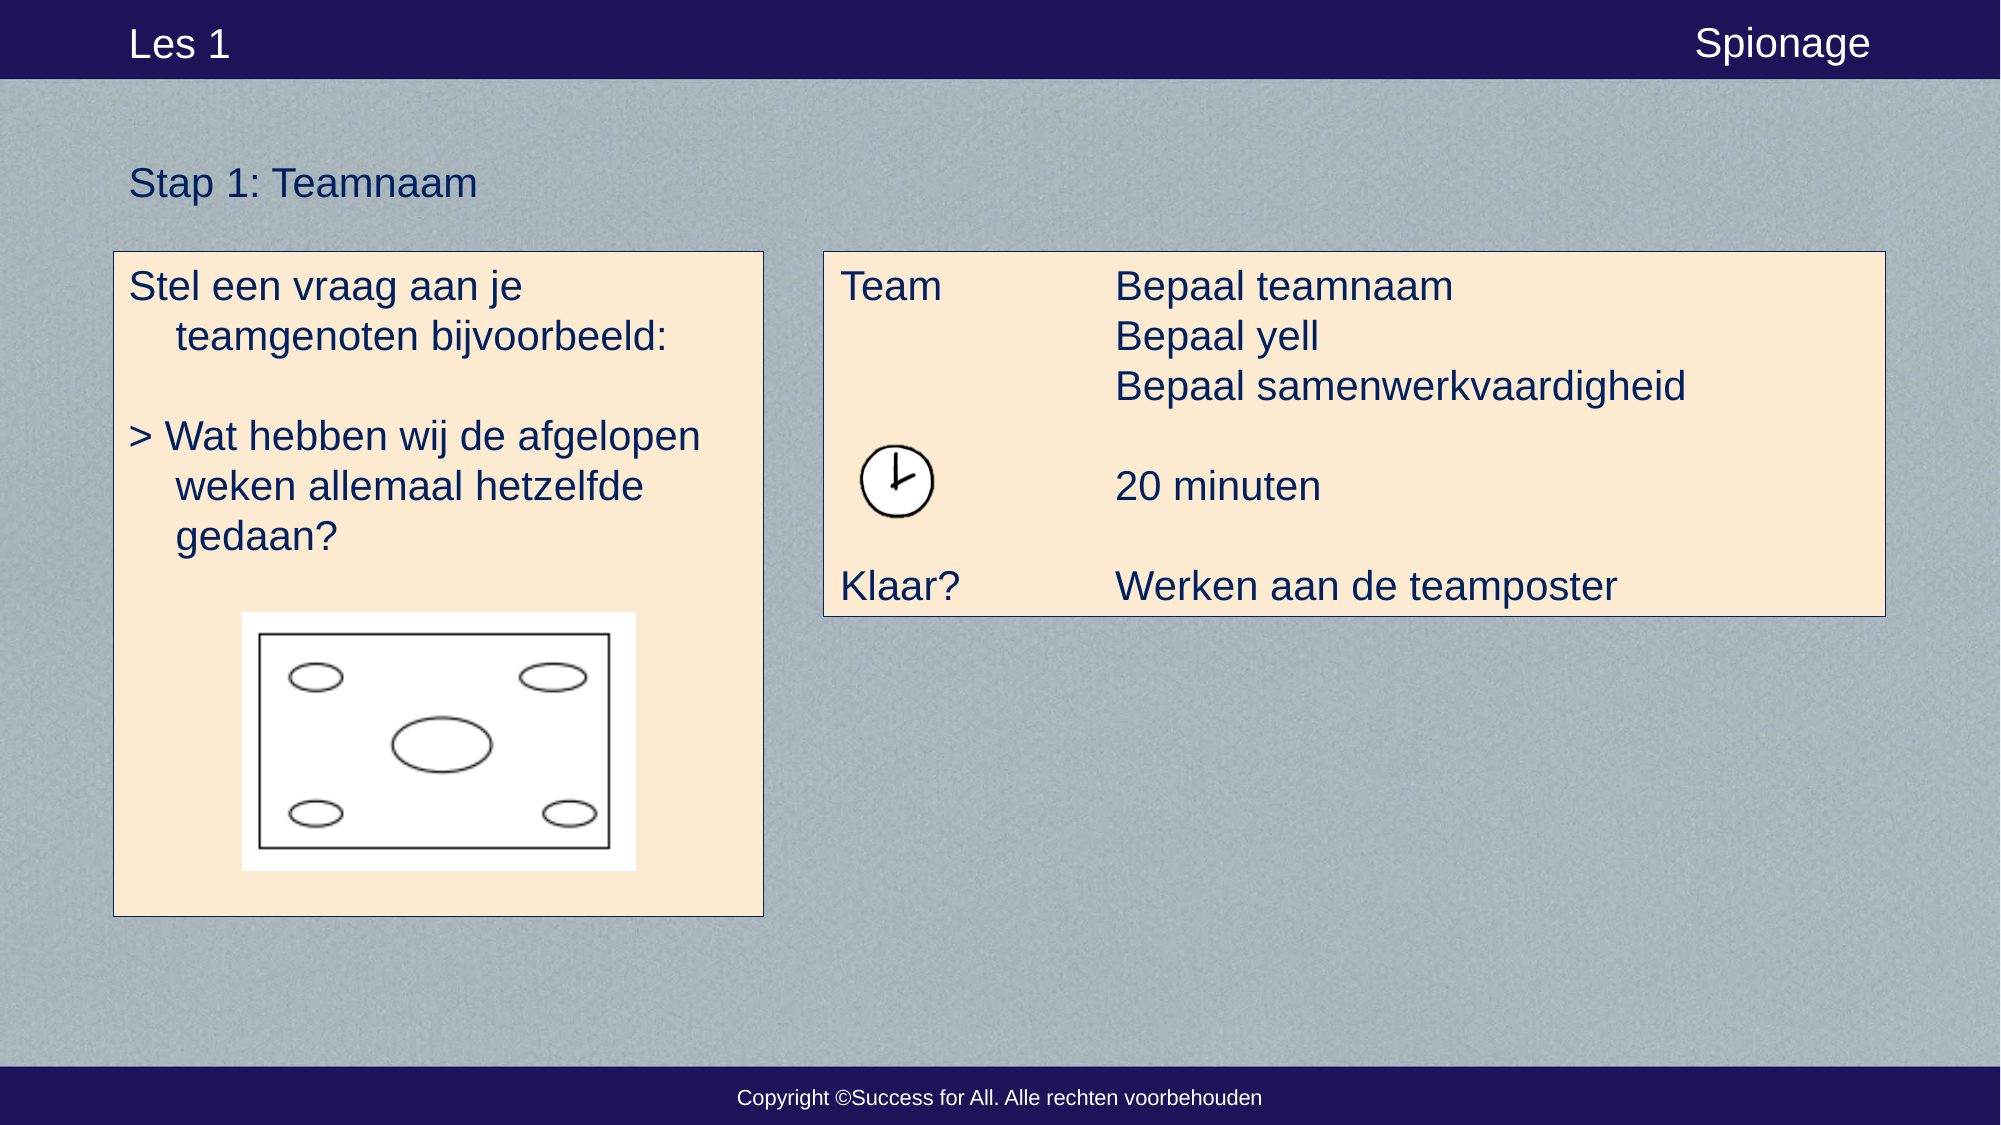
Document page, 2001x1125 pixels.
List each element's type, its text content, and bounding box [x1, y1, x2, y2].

picture [0, 0, 2001, 1125]
text_box Team Bepaal teamnaam Bepaal yell Bepaal samenwerkvaardigheid 20 minuten Klaar? Werken aan de teamposter [823, 251, 1886, 617]
text_box Stap 1: Teamnaam [113, 148, 1635, 214]
text_box Spionage [999, 8, 1886, 73]
text_box Les 1 [114, 9, 354, 75]
text_box Stel een vraag aan je teamgenoten bijvoorbeeld: > Wat hebben wij de afgelopen weken allemaal hetzelfde gedaan? [113, 251, 764, 917]
text_box Copyright ©Success for All. Alle rechten voorbehouden [0, 1076, 2000, 1125]
